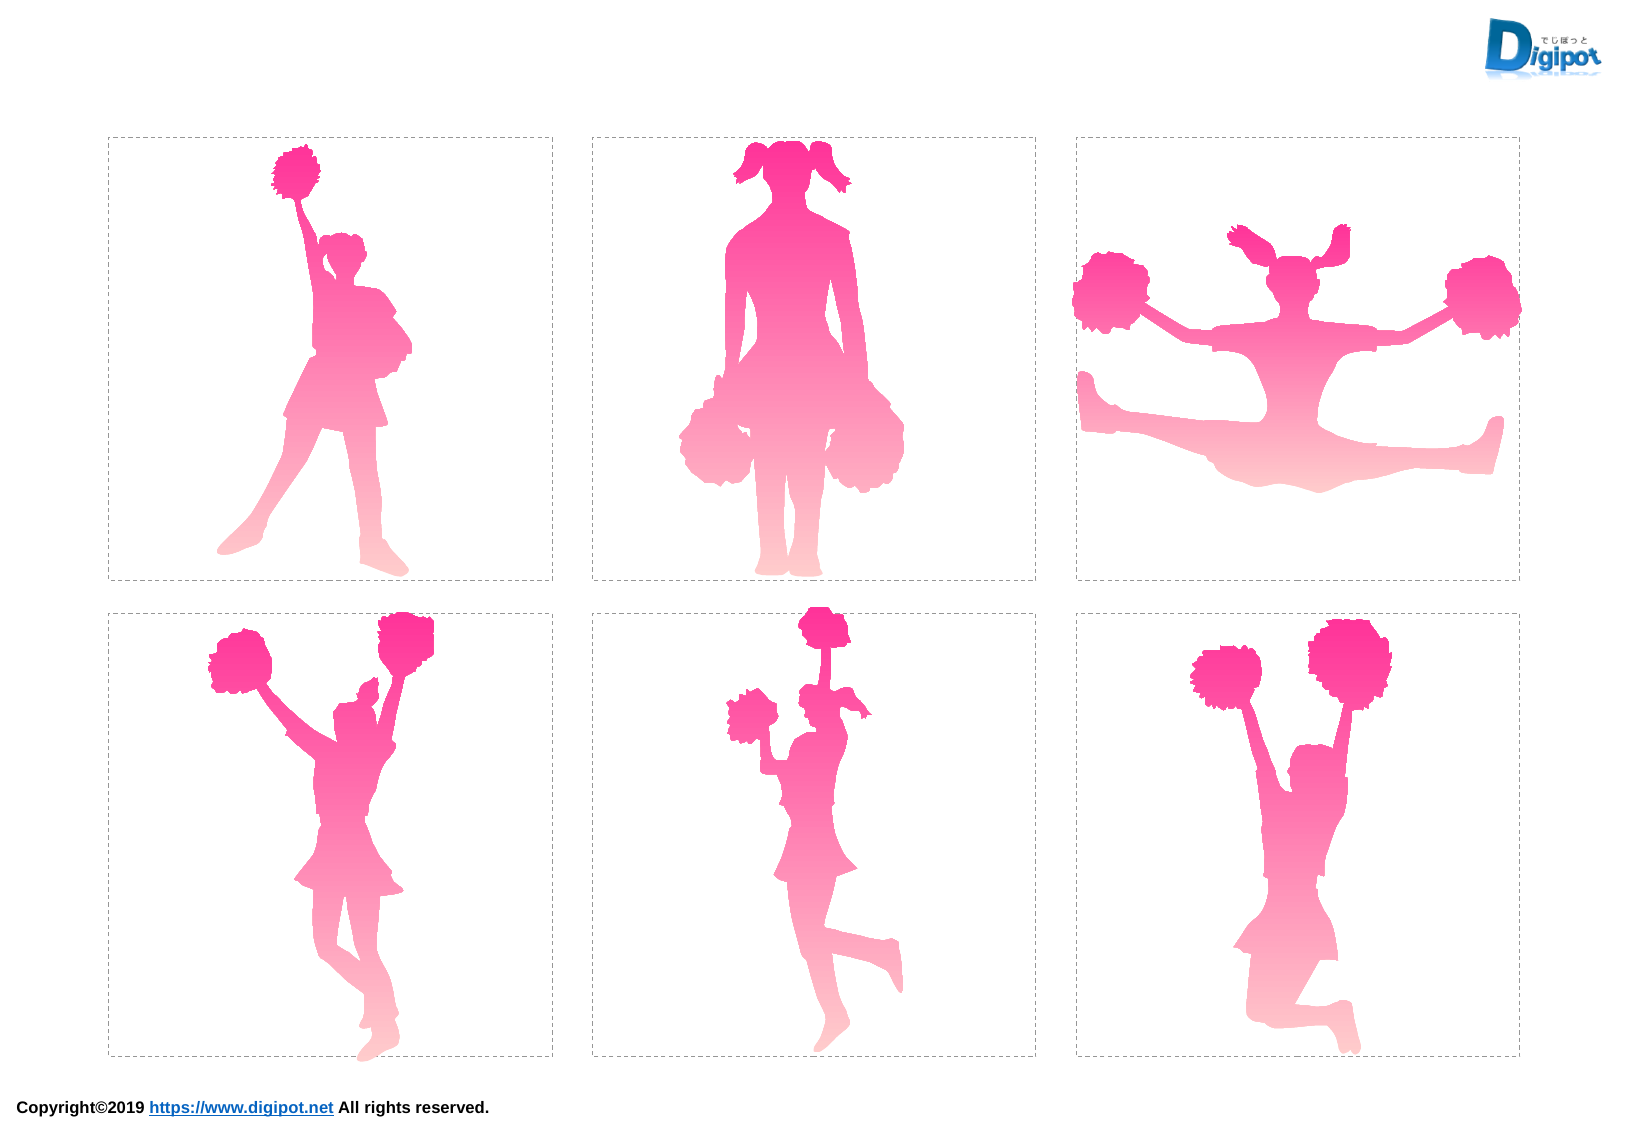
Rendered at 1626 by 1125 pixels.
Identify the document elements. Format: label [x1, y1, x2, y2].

text_box [216, 143, 413, 577]
text_box [1071, 223, 1522, 494]
text_box [208, 611, 434, 1062]
text_box [1189, 618, 1392, 1055]
picture [1485, 18, 1602, 82]
text_box [726, 607, 904, 1053]
text_box [679, 140, 905, 577]
